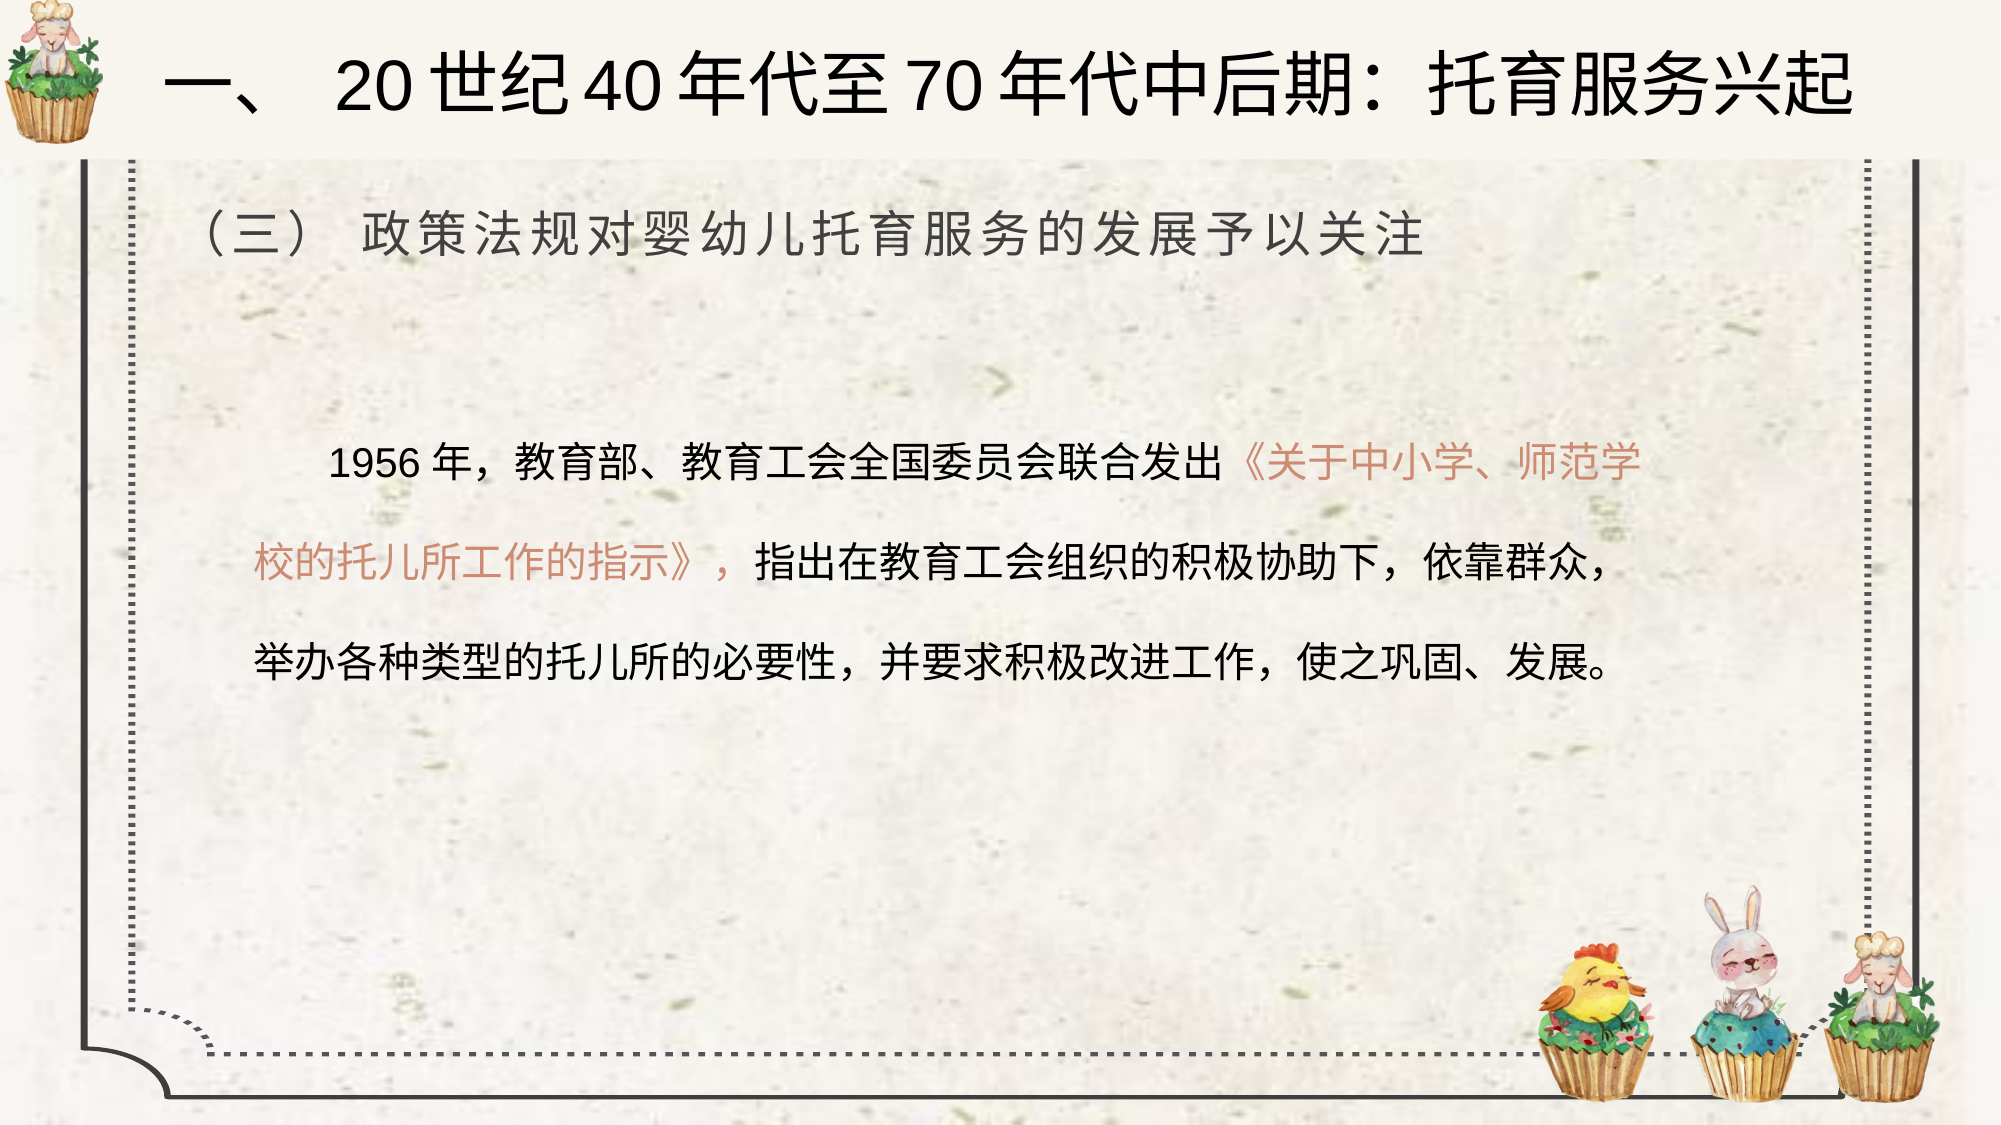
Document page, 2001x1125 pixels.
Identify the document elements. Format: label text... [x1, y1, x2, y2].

picture [0, 160, 2000, 1125]
text_box （三） 政策法规对婴幼儿托育服务的发展予以关注 [160, 195, 1770, 292]
text_box 一、 20世纪40年代至70年代中后期：托育服务兴起 [147, 20, 1873, 134]
picture [0, 0, 103, 144]
text_box 1956年，教育部、教育工会全国委员会联合发出《关于中小学、师范学校的托儿所工作的指示》，指出在教育工会组织的积极协助下，依靠群众，举办各种类型的托儿所的必要性，并要求积极改进工作，使之巩固、发展。 [238, 378, 1670, 694]
text_box [0, 0, 2000, 160]
